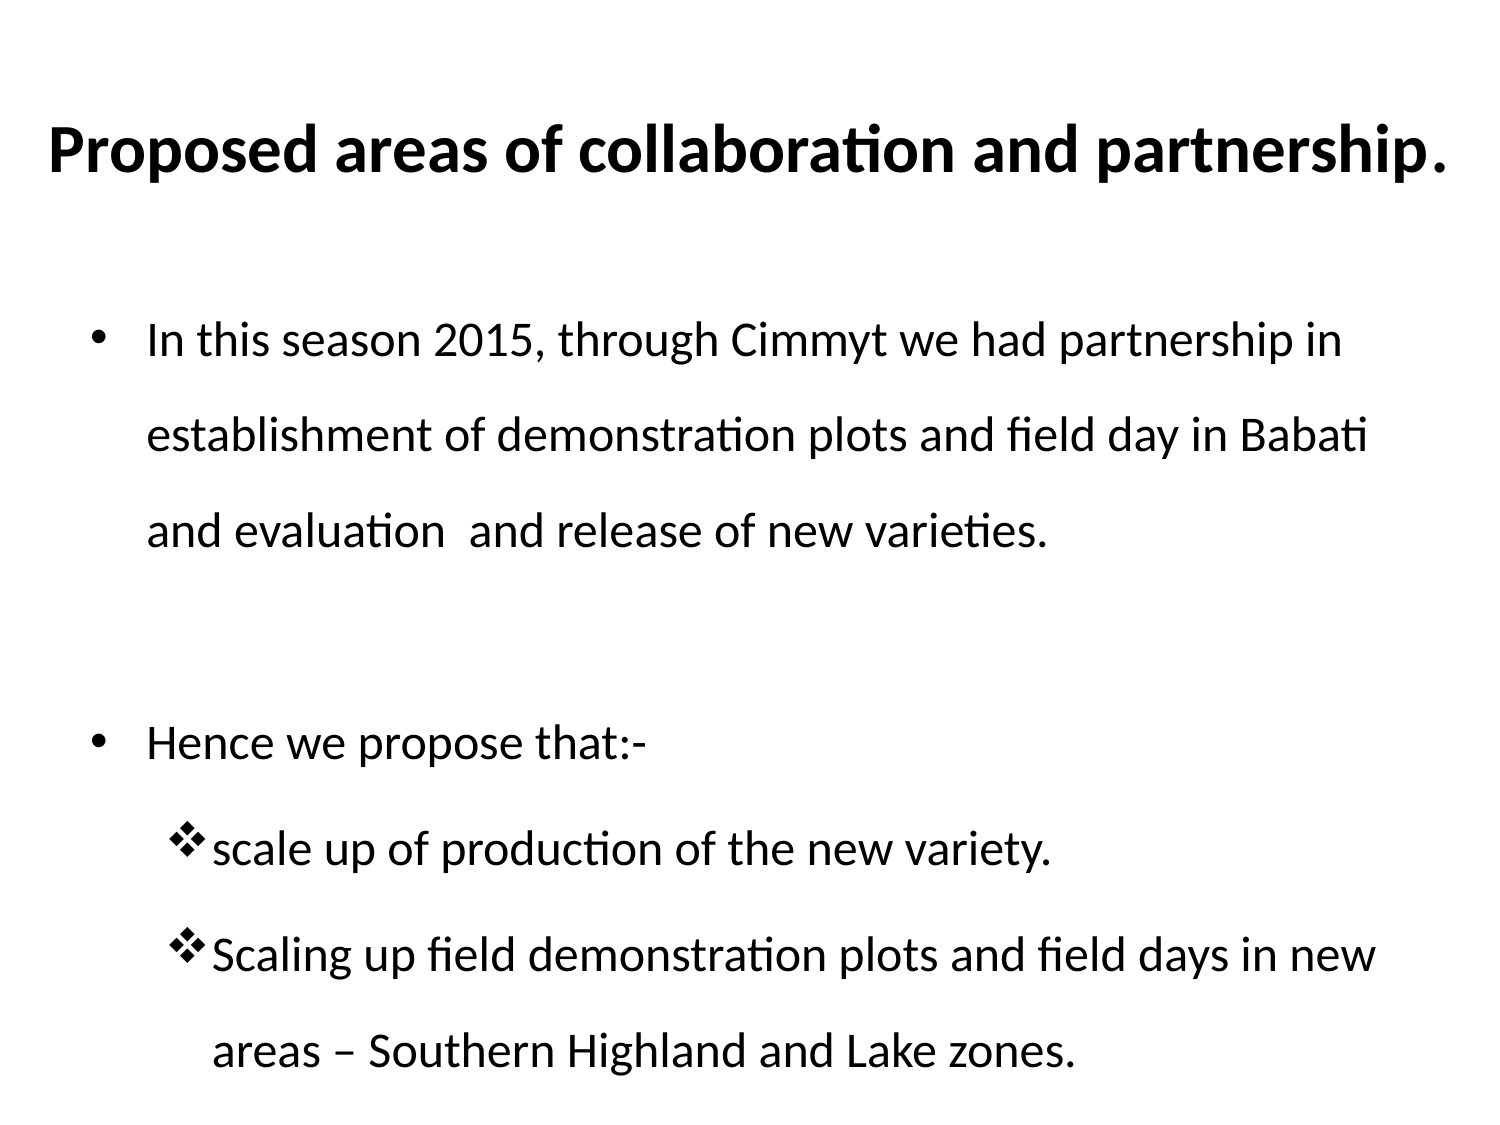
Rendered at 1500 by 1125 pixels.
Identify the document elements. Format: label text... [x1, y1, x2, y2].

title Proposed areas of collaboration and partnership. [0, 45, 1500, 233]
list In this season 2015, through Cimmyt we had partnership in establishment of demonstration plots and field day in Babati and evaluation and release of new varieties. Hence we propose that:- scale up of production of the new variety. Scaling up field demonstration plots and field days in new areas – Southern Highland and Lake zones. [75, 262, 1425, 1005]
